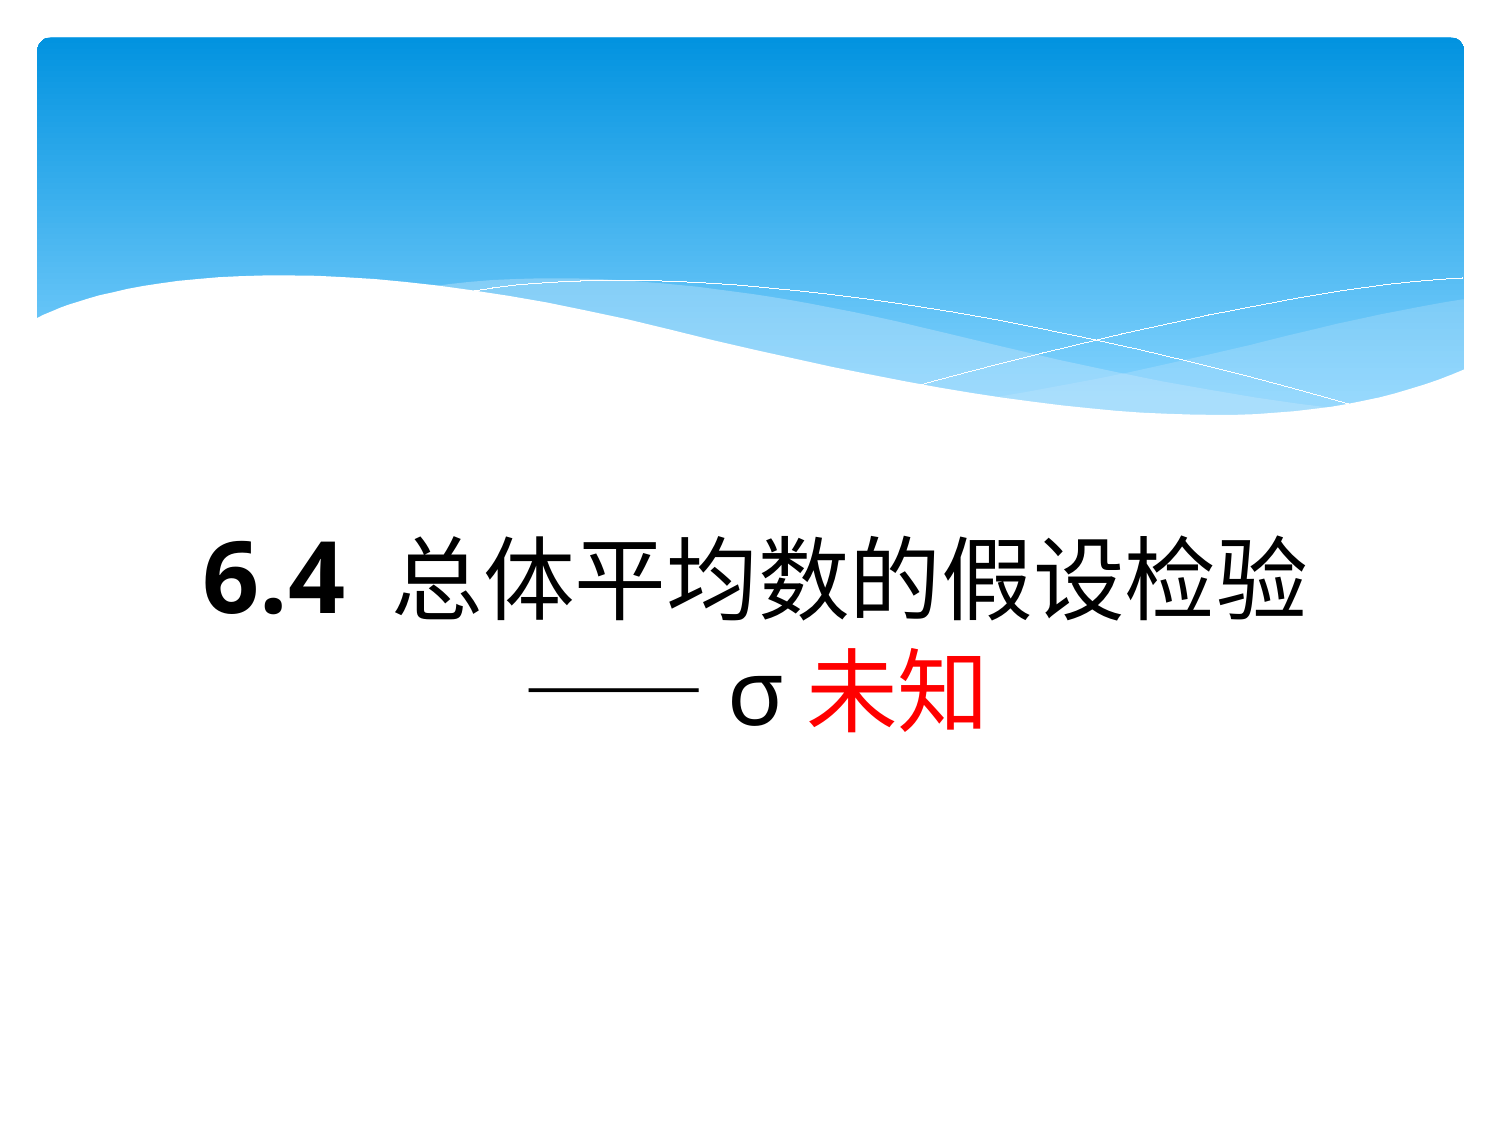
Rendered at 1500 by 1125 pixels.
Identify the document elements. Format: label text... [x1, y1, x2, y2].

list 6.4 总体平均数的假设检验——σ未知 [112, 290, 1400, 857]
